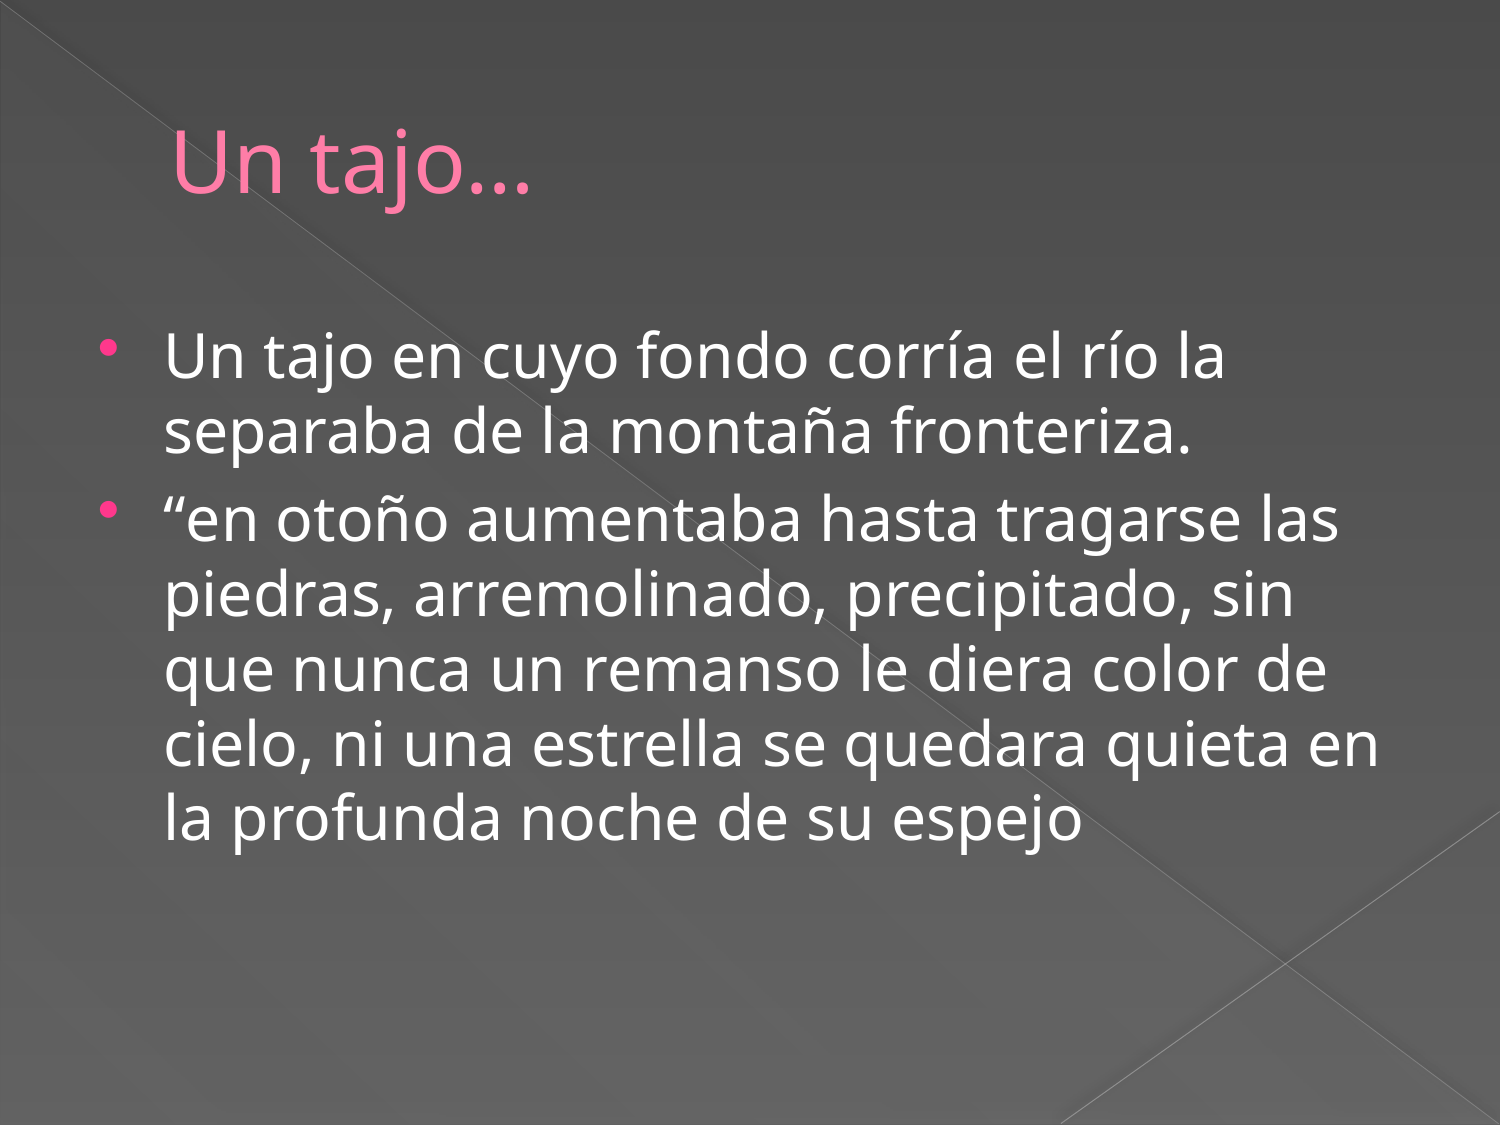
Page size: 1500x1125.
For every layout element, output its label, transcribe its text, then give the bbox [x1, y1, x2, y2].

title Un tajo… [75, 43, 1425, 274]
list Un tajo en cuyo fondo corría el río la separaba de la montaña fronteriza. “en otoño aumentaba hasta tragarse las piedras, arremolinado, precipitado, sin que nunca un remanso le diera color de cielo, ni una estrella se quedara quieta en la profunda noche de su espejo [75, 308, 1425, 1059]
